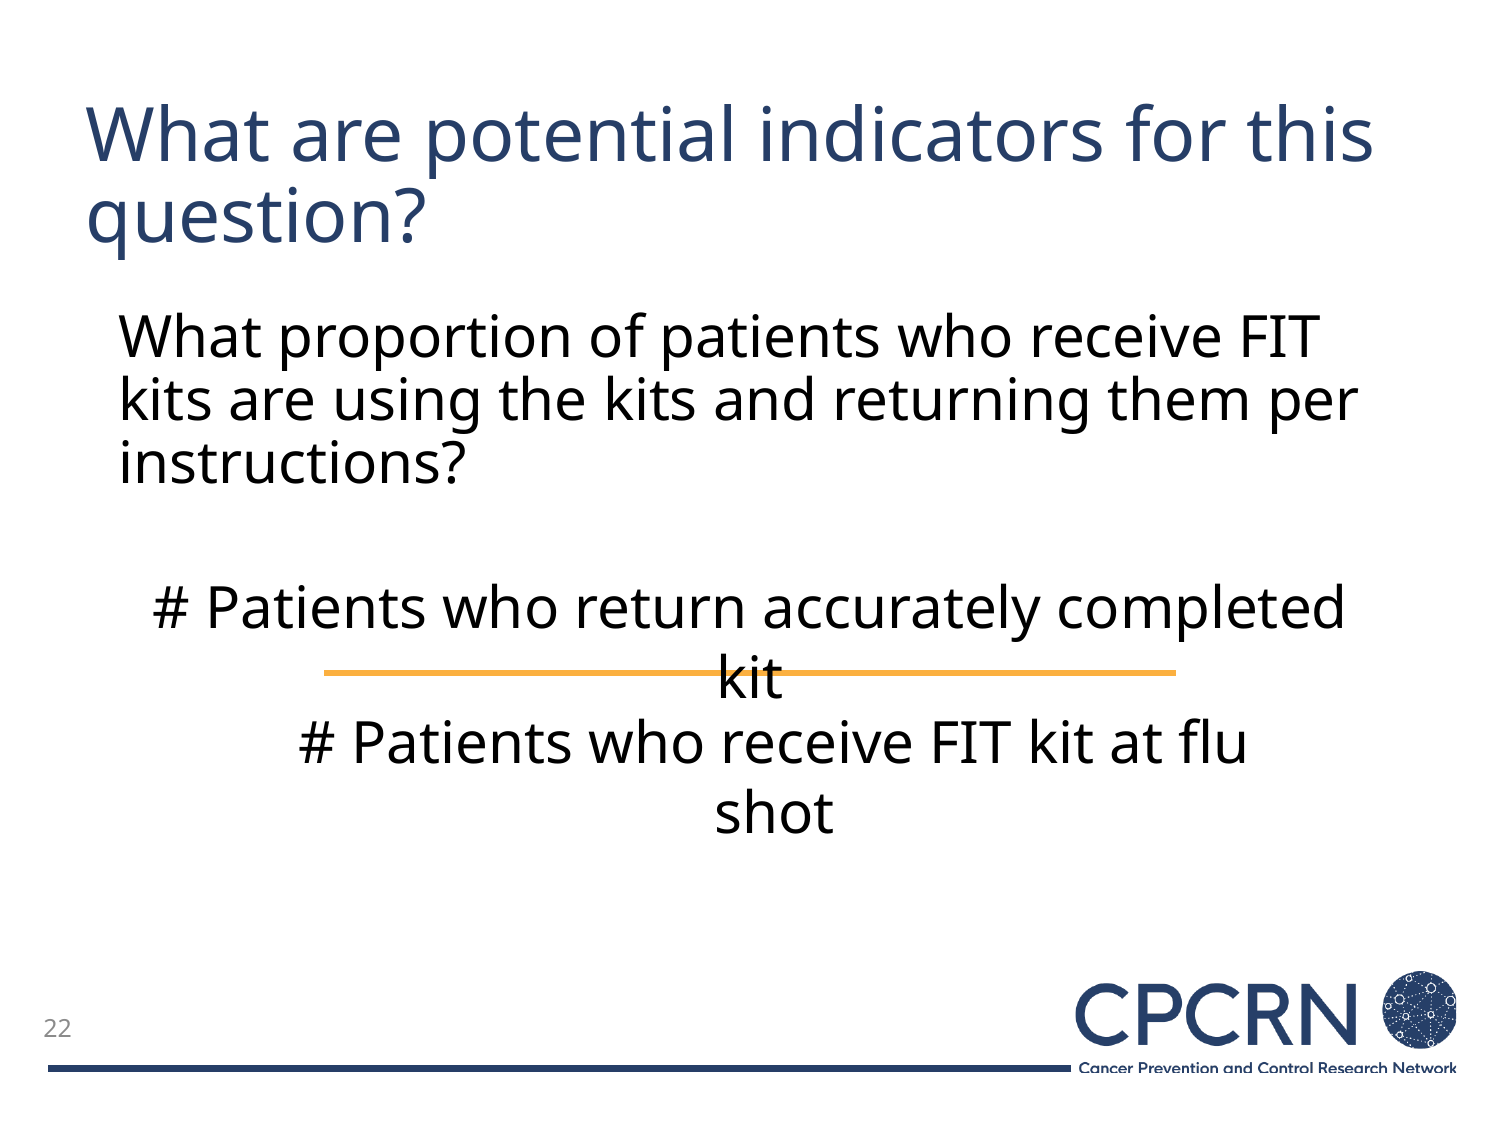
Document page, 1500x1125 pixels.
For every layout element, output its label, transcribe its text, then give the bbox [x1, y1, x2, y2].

text_box # Patients who receive FIT kit at flu shot [251, 698, 1298, 853]
slide_number 22 [28, 999, 379, 1060]
list What proportion of patients who receive FIT kits are using the kits and returning them per instructions? [103, 299, 1397, 929]
text_box # Patients who return accurately completed kit [131, 562, 1369, 718]
title What are potential indicators for this question? [70, 79, 1478, 277]
